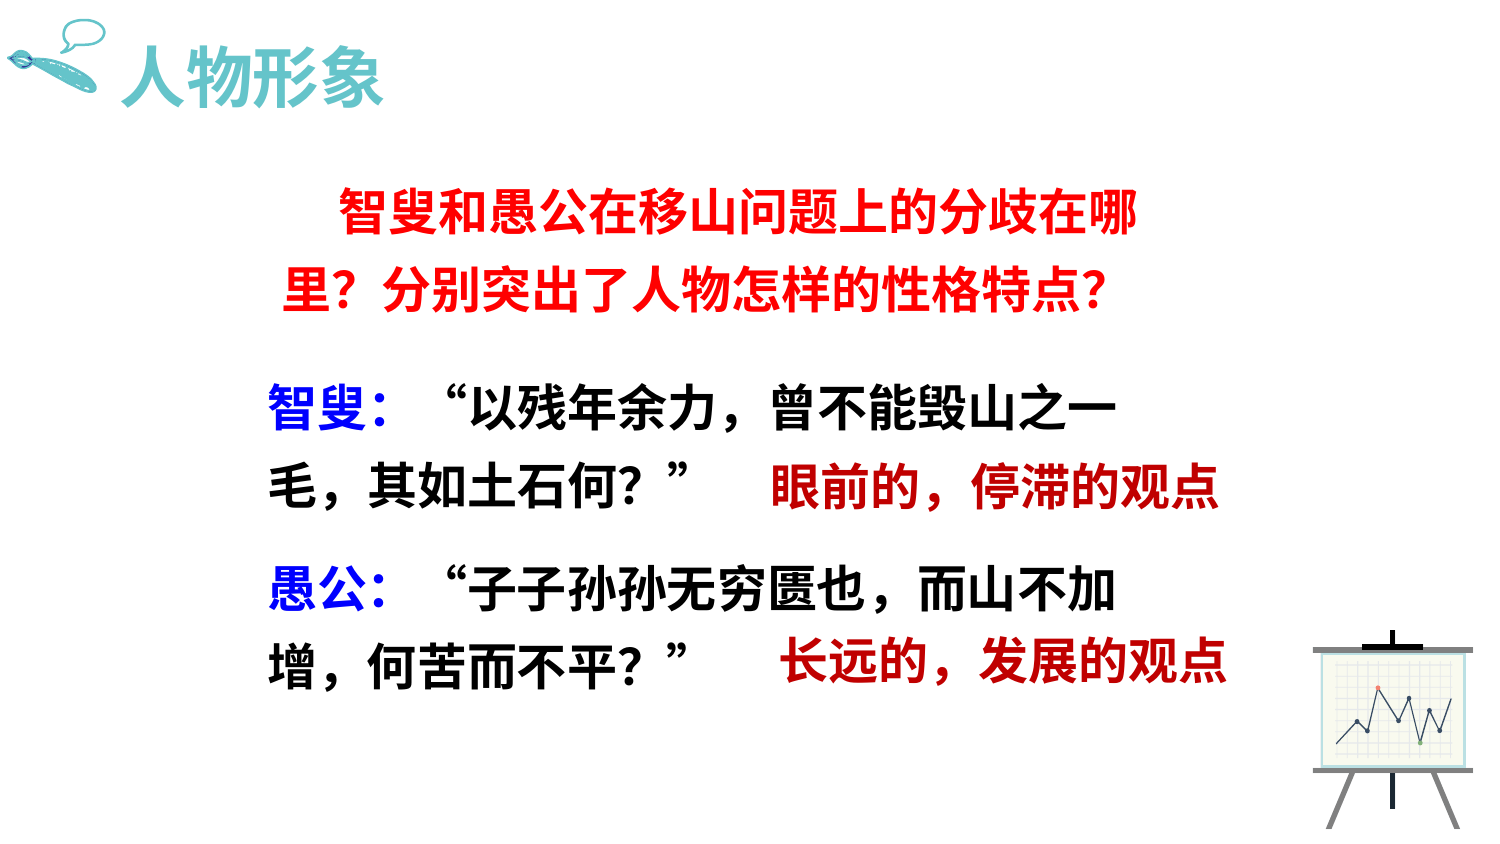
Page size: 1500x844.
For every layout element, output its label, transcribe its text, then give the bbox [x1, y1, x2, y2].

text_box 眼前的，停滞的观点 [755, 448, 1281, 523]
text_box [7, 19, 422, 124]
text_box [1312, 630, 1474, 830]
text_box 愚公：“子子孙孙无穷匮也，而山不加增，何苦而不平？” [252, 531, 1223, 703]
text_box 智叟：“以残年余力，曾不能毁山之一毛，其如土石何？” [252, 351, 1225, 522]
text_box 智叟和愚公在移山问题上的分歧在哪里？分别突出了人物怎样的性格特点？ [266, 155, 1225, 326]
text_box 长远的，发展的观点 [764, 622, 1295, 697]
